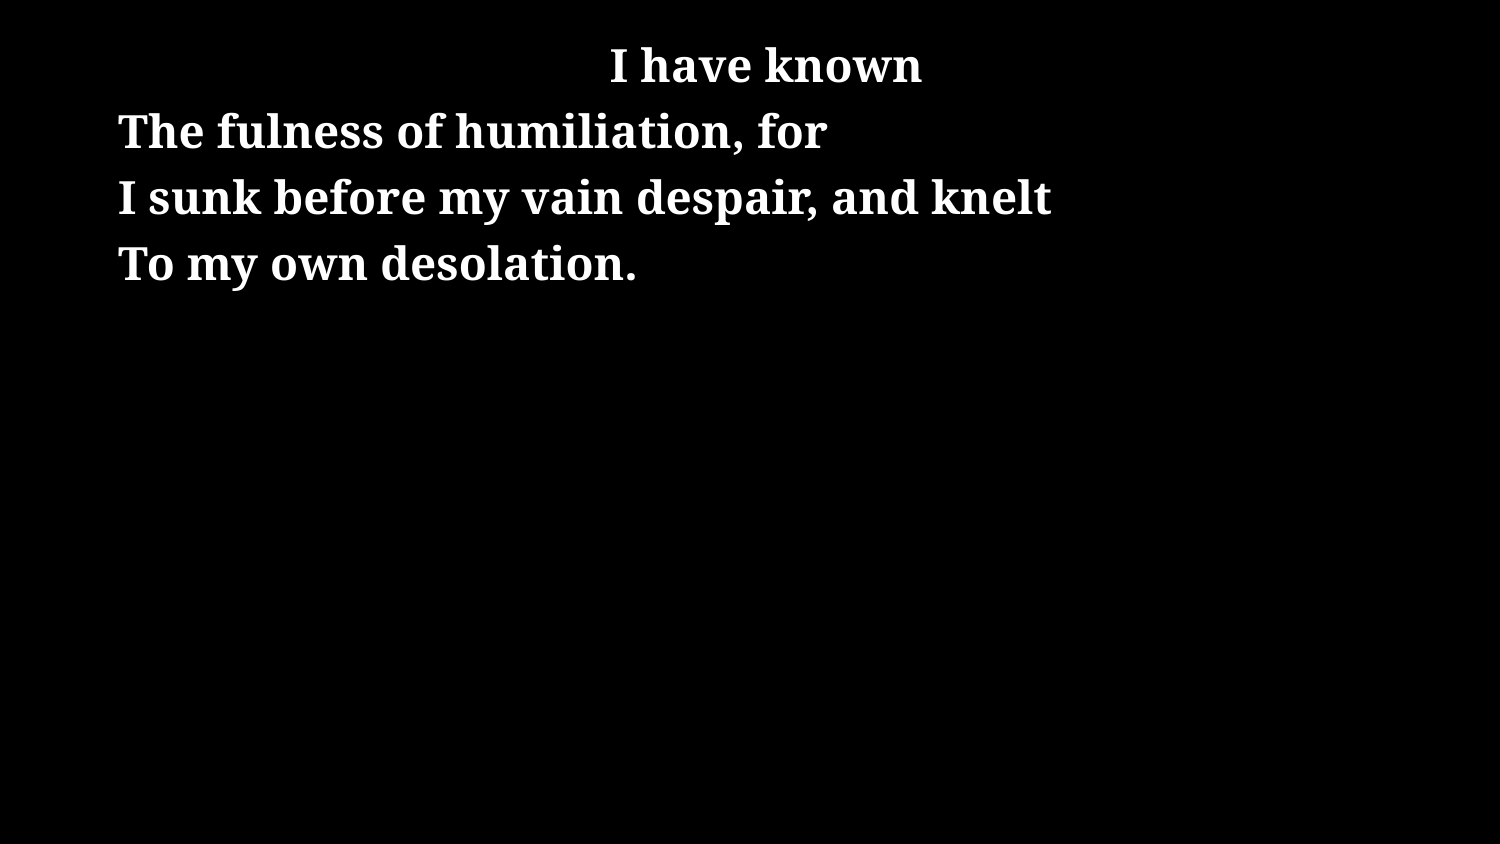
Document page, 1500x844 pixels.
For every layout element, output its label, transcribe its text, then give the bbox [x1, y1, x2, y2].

title I have known The fulness of humiliation, for I sunk before my vain despair, and knelt To my own desolation. [103, 17, 1397, 299]
